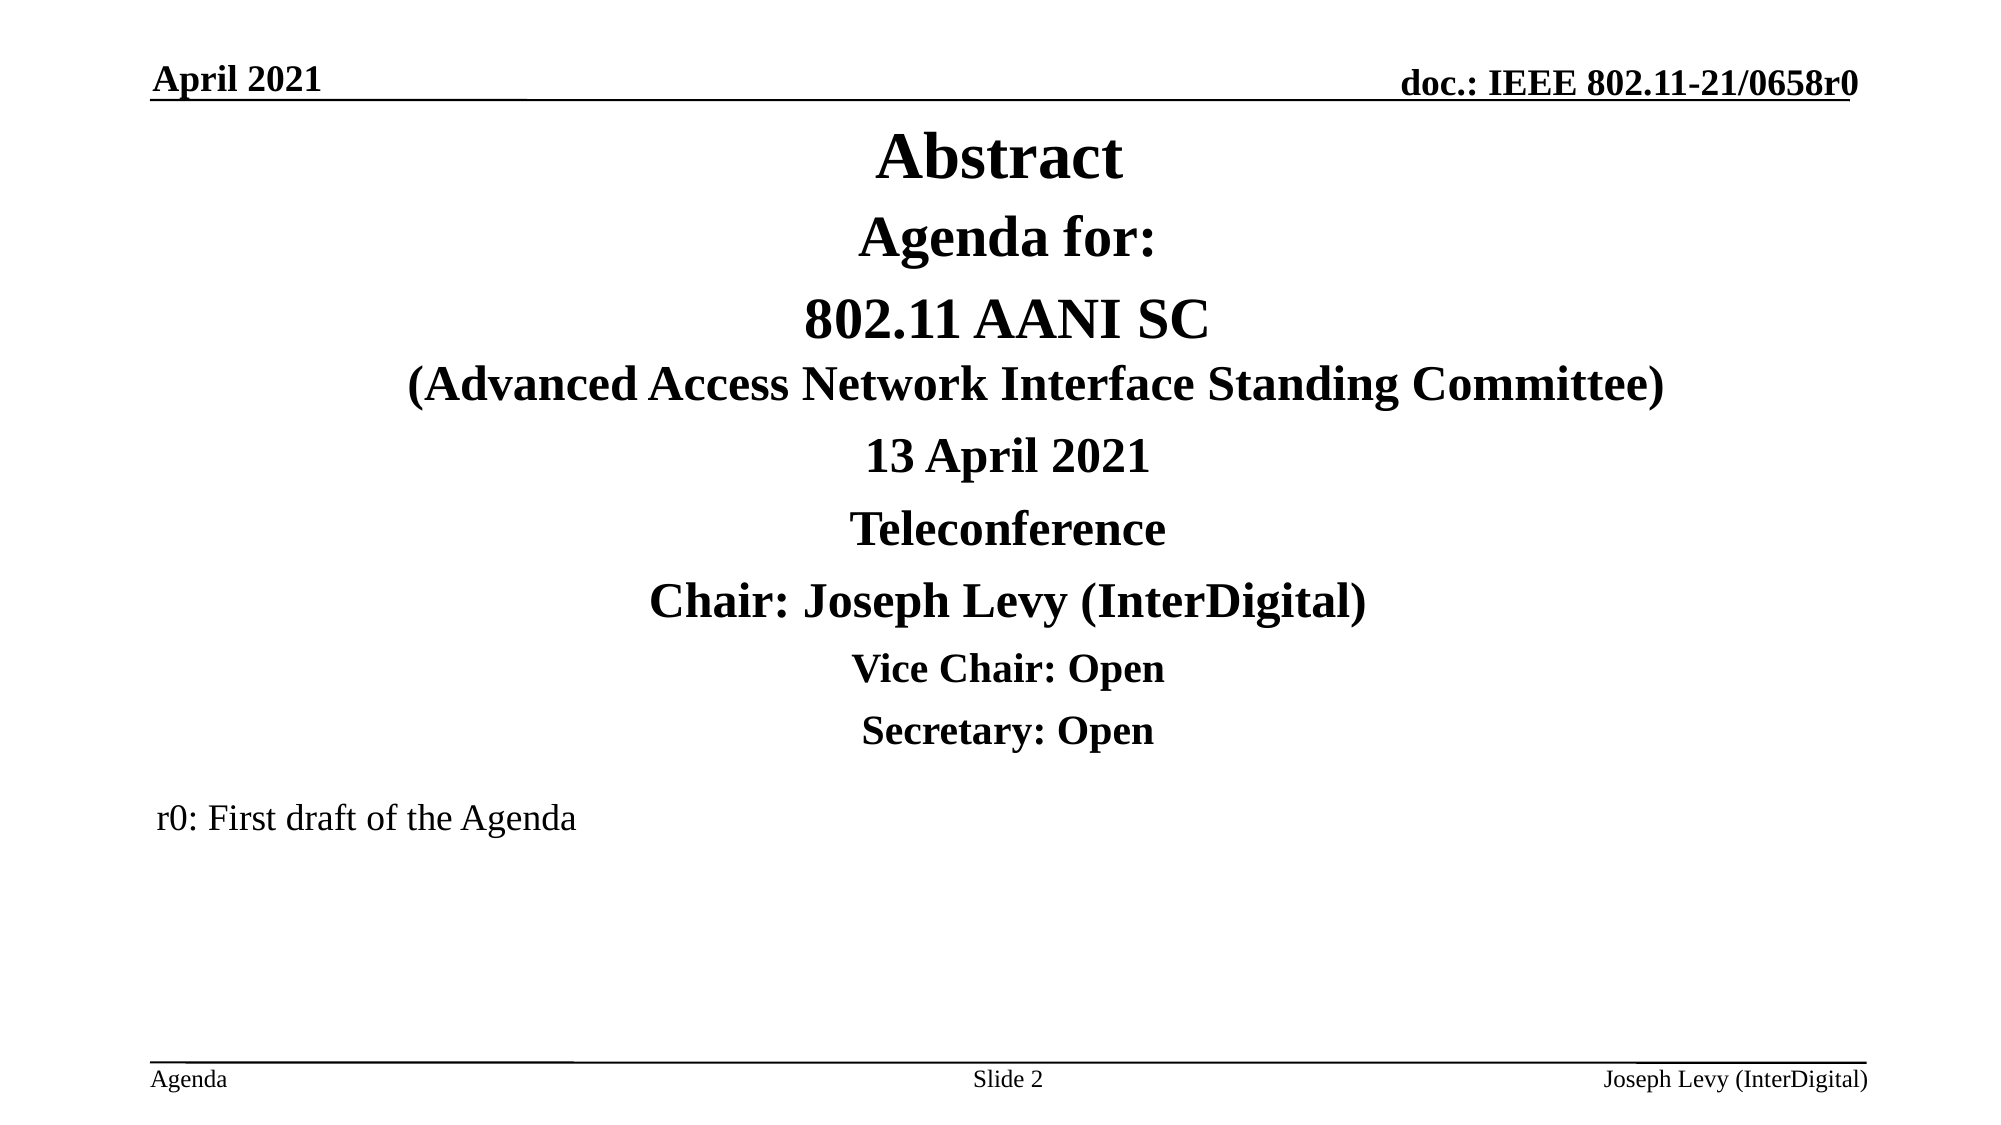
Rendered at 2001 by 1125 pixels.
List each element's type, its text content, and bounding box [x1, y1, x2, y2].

slide_number Slide 2 [950, 1061, 1067, 1123]
list Agenda for: 802.11 AANI SC (Advanced Access Network Interface Standing Committee) 13 April 2021 Teleconference Chair: Joseph Levy (InterDigital) Vice Chair: Open Secretary: Open [133, 190, 1884, 761]
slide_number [152, 54, 563, 100]
footer Joseph Levy (InterDigital) [1171, 1061, 1869, 1093]
text_box r0: First draft of the Agenda [141, 785, 1759, 845]
title Abstract [149, 112, 1850, 190]
